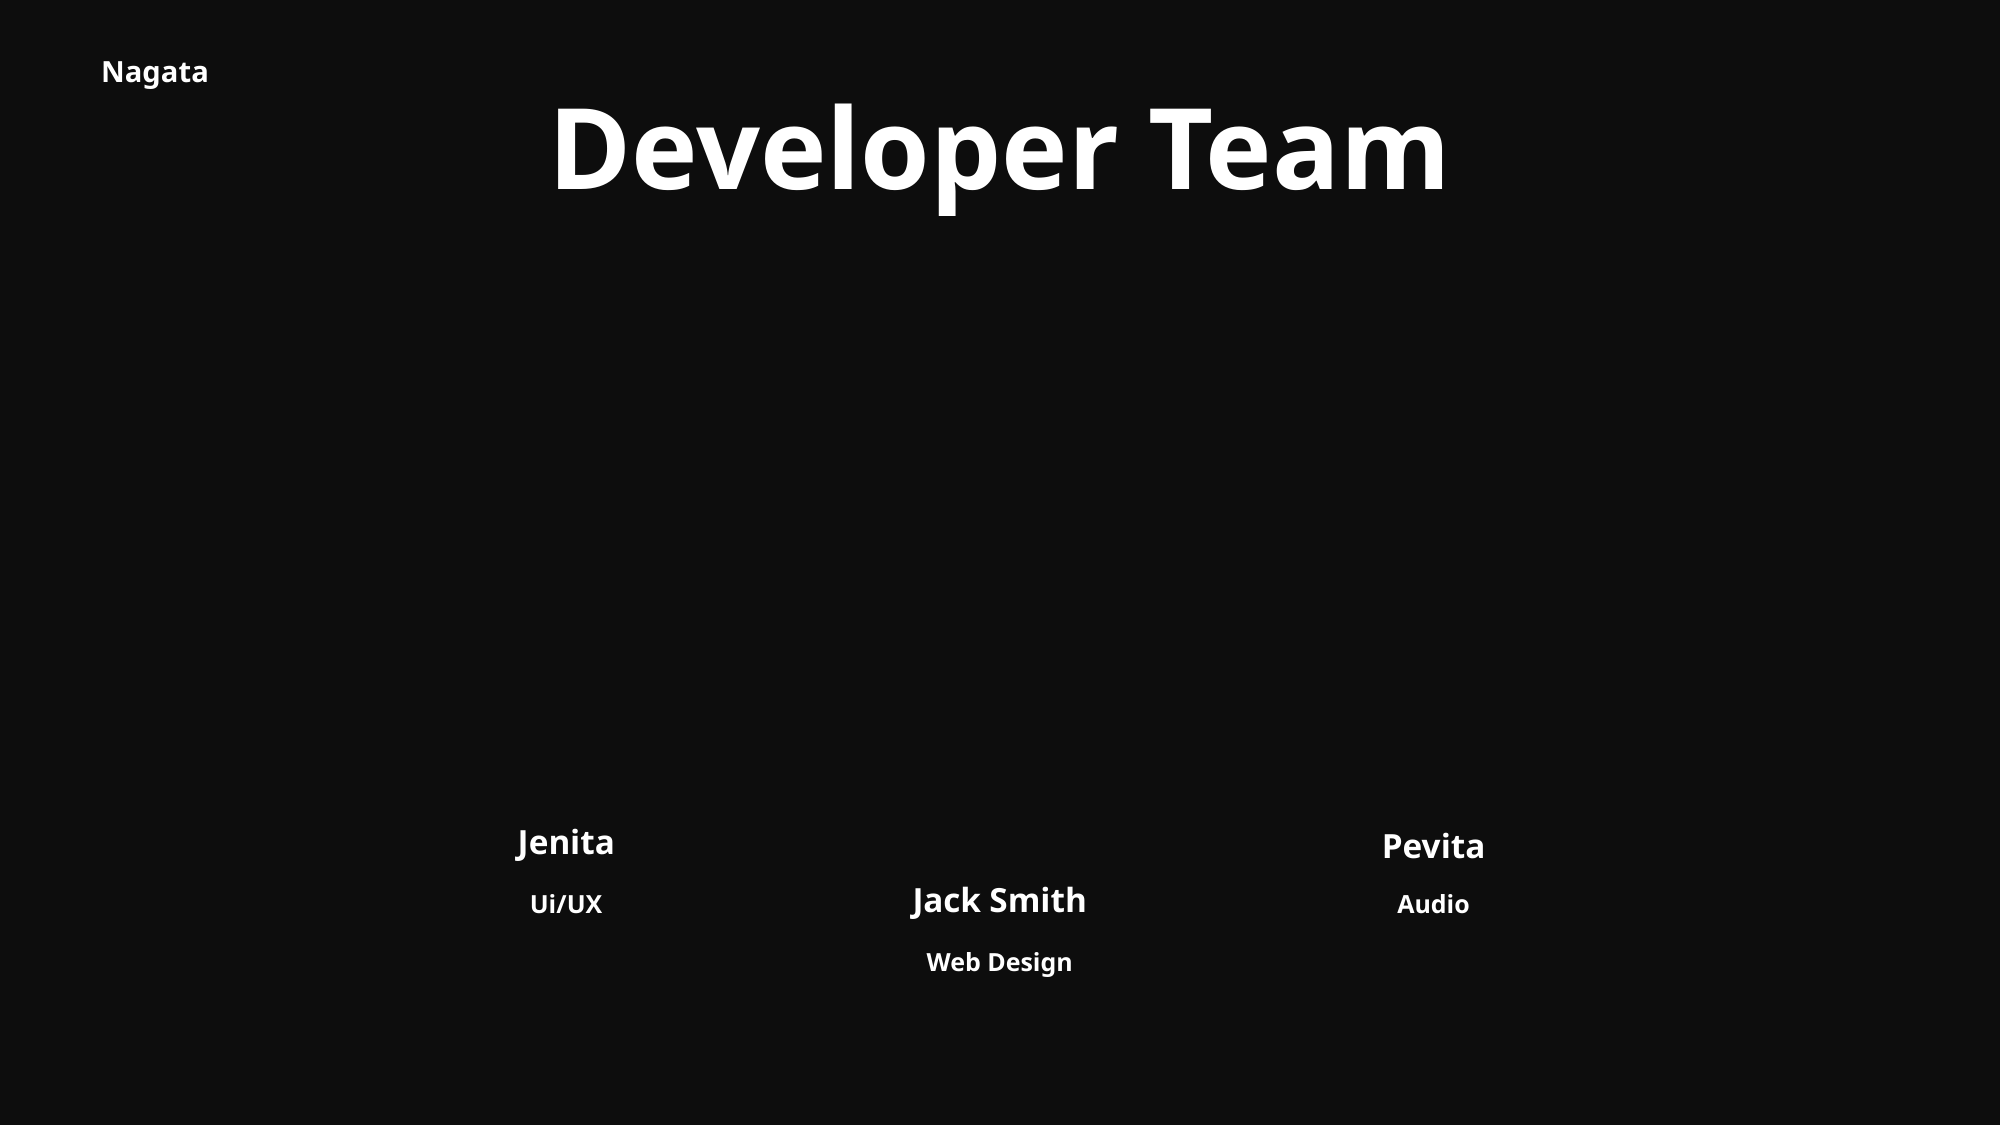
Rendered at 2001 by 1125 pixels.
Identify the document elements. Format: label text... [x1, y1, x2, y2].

text_box Ui/UX [470, 881, 663, 926]
picture [353, 262, 1646, 860]
text_box Jack Smith [843, 872, 1157, 927]
text_box Nagata [86, 46, 275, 96]
text_box Pevita [1277, 817, 1591, 873]
text_box Audio [1337, 881, 1530, 926]
text_box Web Design [903, 938, 1096, 984]
text_box Developer Team [439, 69, 1561, 220]
text_box Jenita [409, 814, 723, 869]
